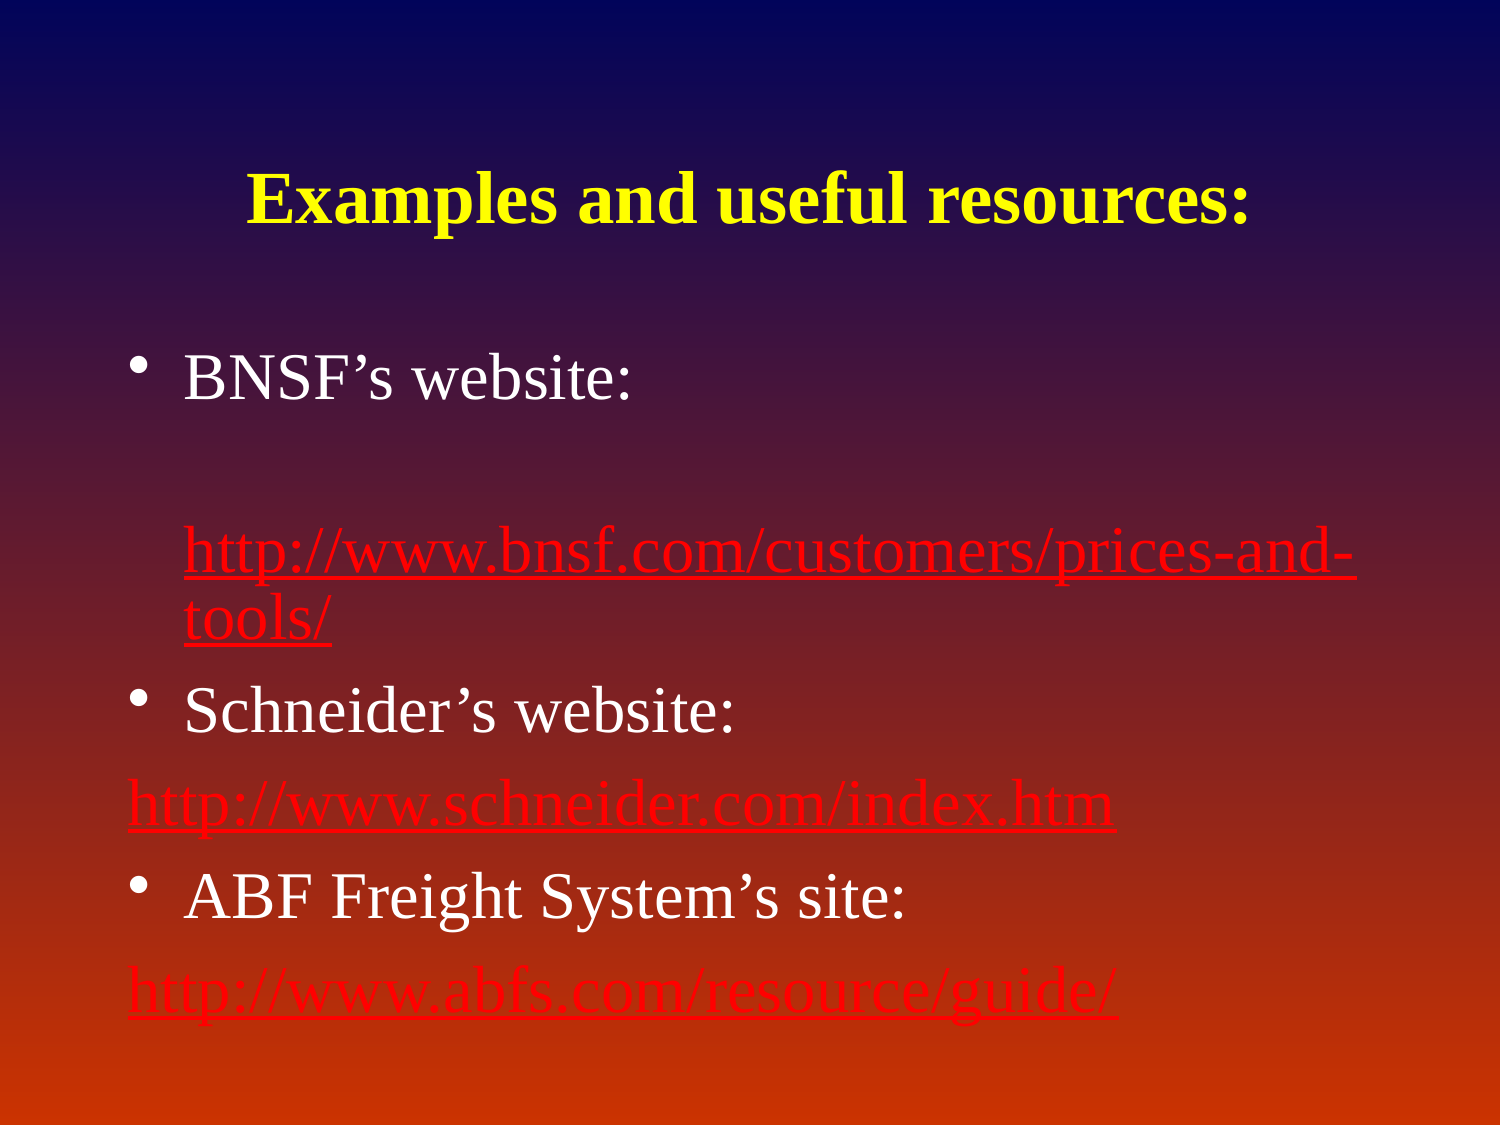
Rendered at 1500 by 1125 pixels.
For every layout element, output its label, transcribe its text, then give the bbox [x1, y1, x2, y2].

title Examples and useful resources: [112, 99, 1388, 288]
list BNSF’s website: http://www.bnsf.com/customers/prices-and-tools/ Schneider’s website: http://www.schneider.com/index.htm ABF Freight System’s site: http://www.abfs.com/resource/guide/ [112, 324, 1388, 1001]
